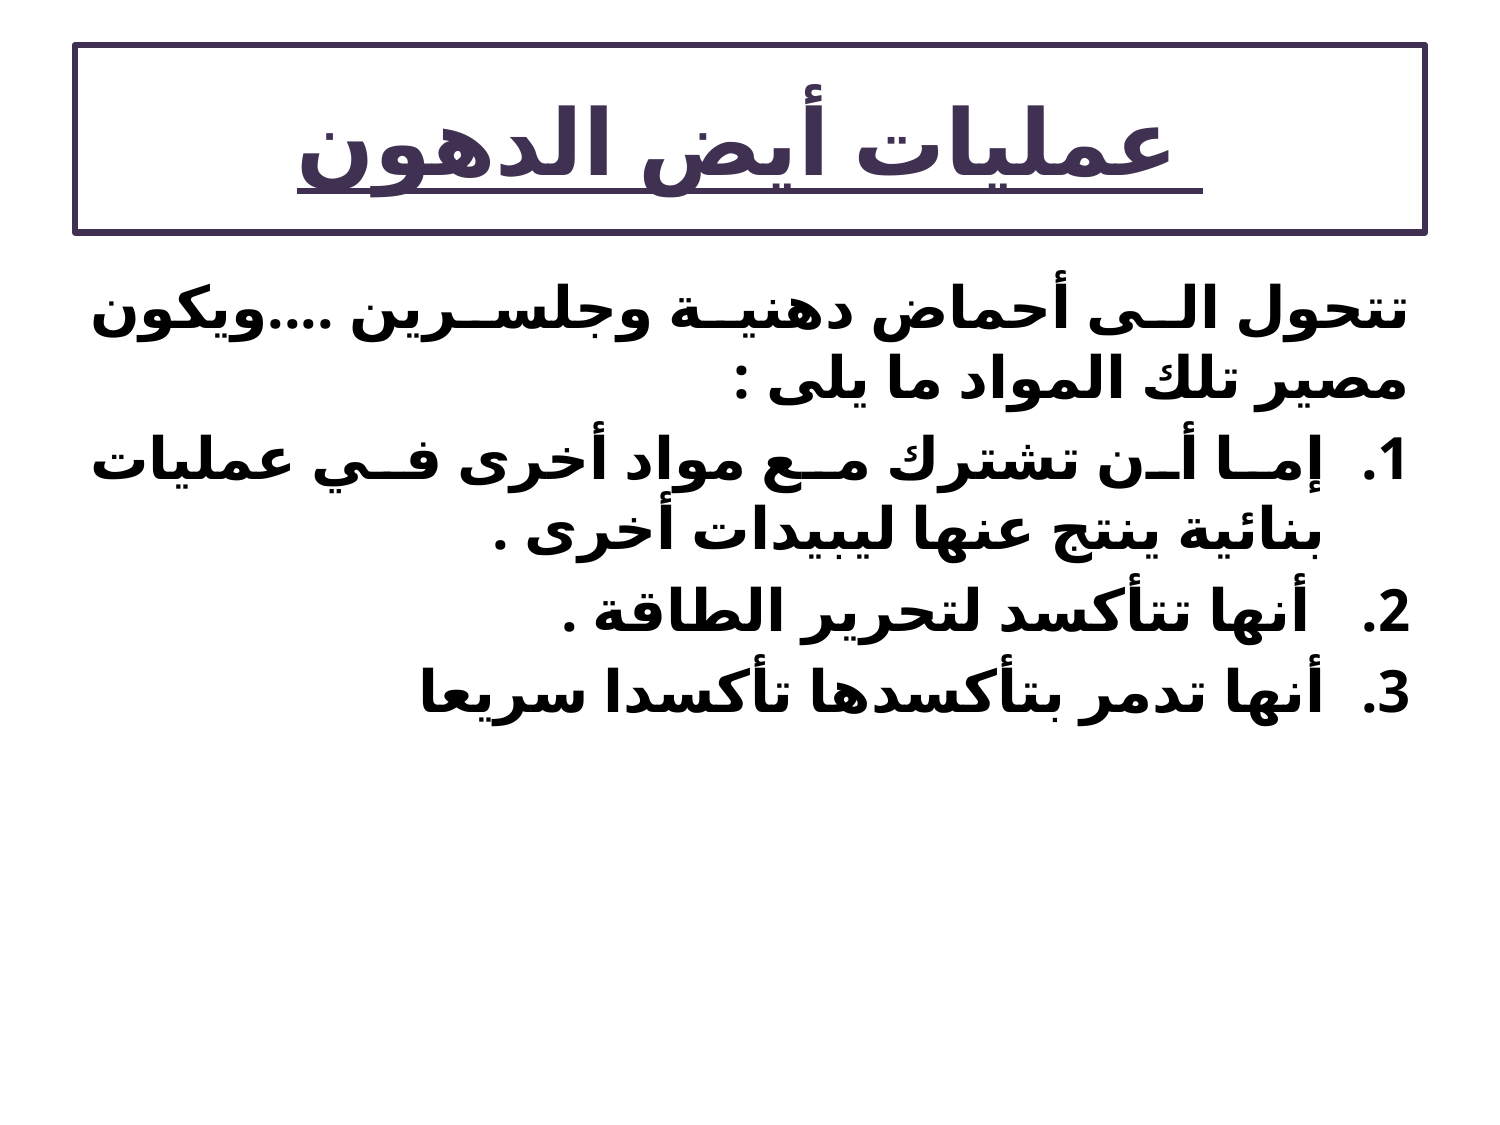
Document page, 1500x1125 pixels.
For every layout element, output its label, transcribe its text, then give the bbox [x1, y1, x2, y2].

title عمليات أيض الدهون [75, 45, 1425, 233]
list تتحول الى أحماض دهنية وجلسرين ....ويكون مصير تلك المواد ما يلى : إما أن تشترك مع مواد أخرى في عمليات بنائية ينتج عنها ليبيدات أخرى . أنها تتأكسد لتحرير الطاقة . أنها تدمر بتأكسدها تأكسدا سريعا [75, 262, 1425, 1005]
